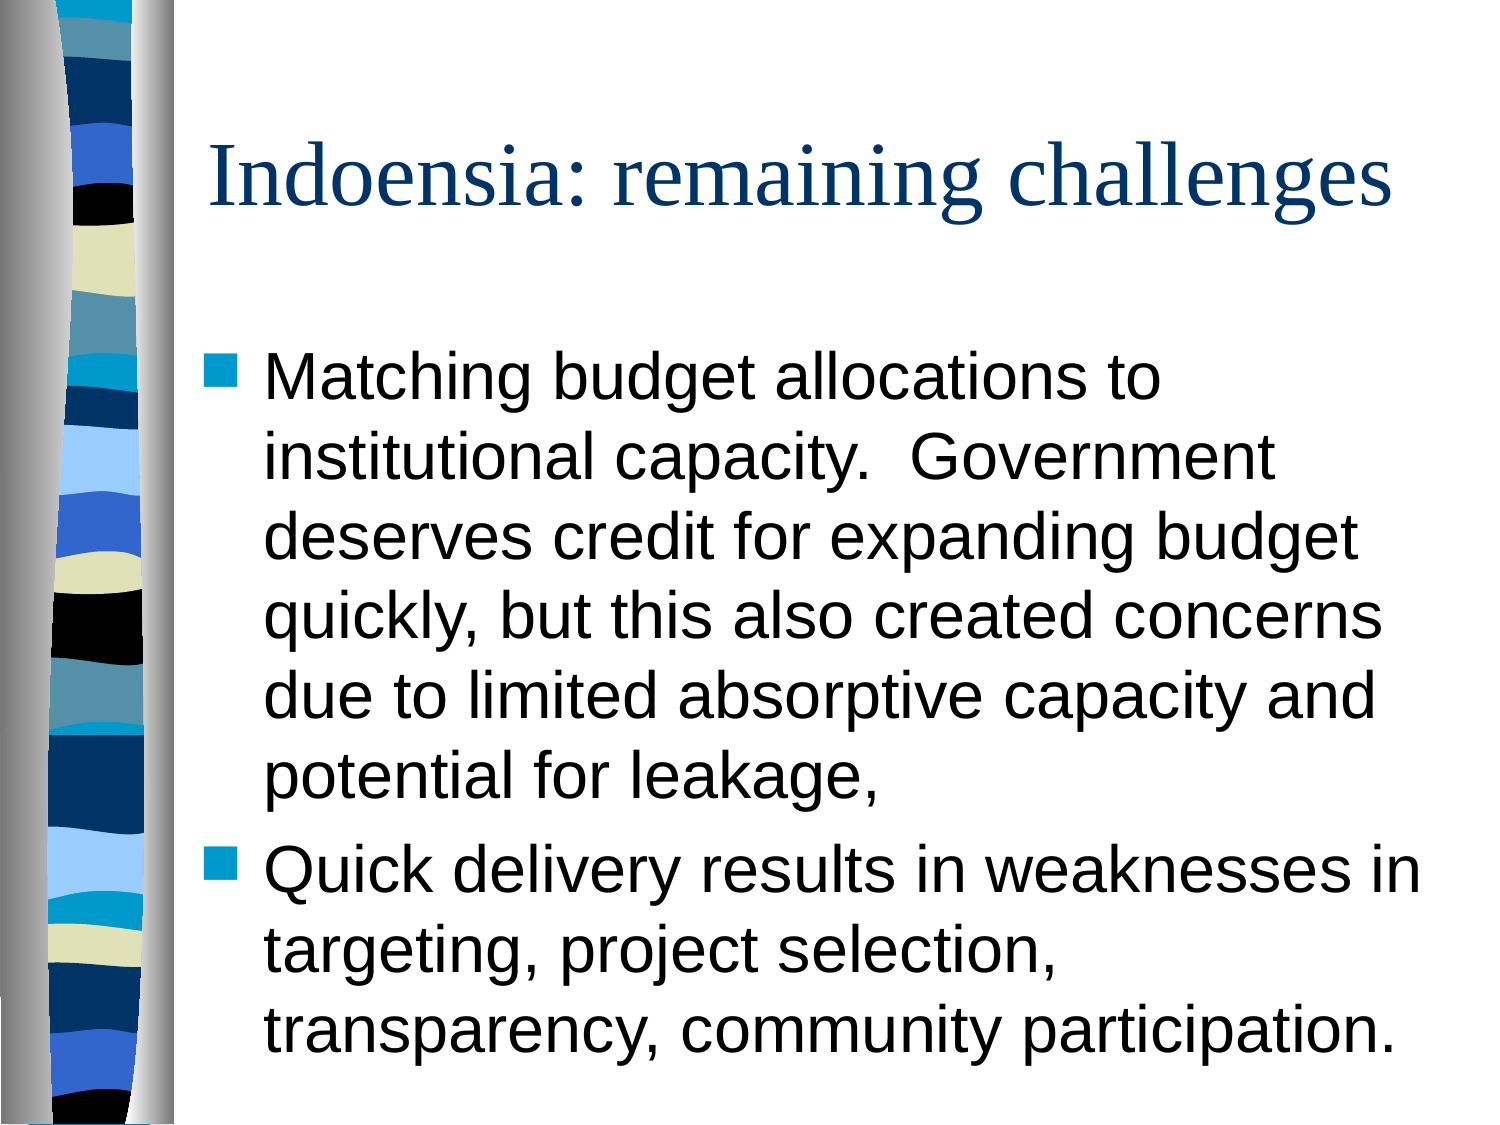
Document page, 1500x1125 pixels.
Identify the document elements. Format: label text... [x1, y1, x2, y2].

list Matching budget allocations to institutional capacity. Government deserves credit for expanding budget quickly, but this also created concerns due to limited absorptive capacity and potential for leakage, Quick delivery results in weaknesses in targeting, project selection, transparency, community participation. [192, 324, 1468, 1001]
title Indoensia: remaining challenges [192, 74, 1468, 263]
